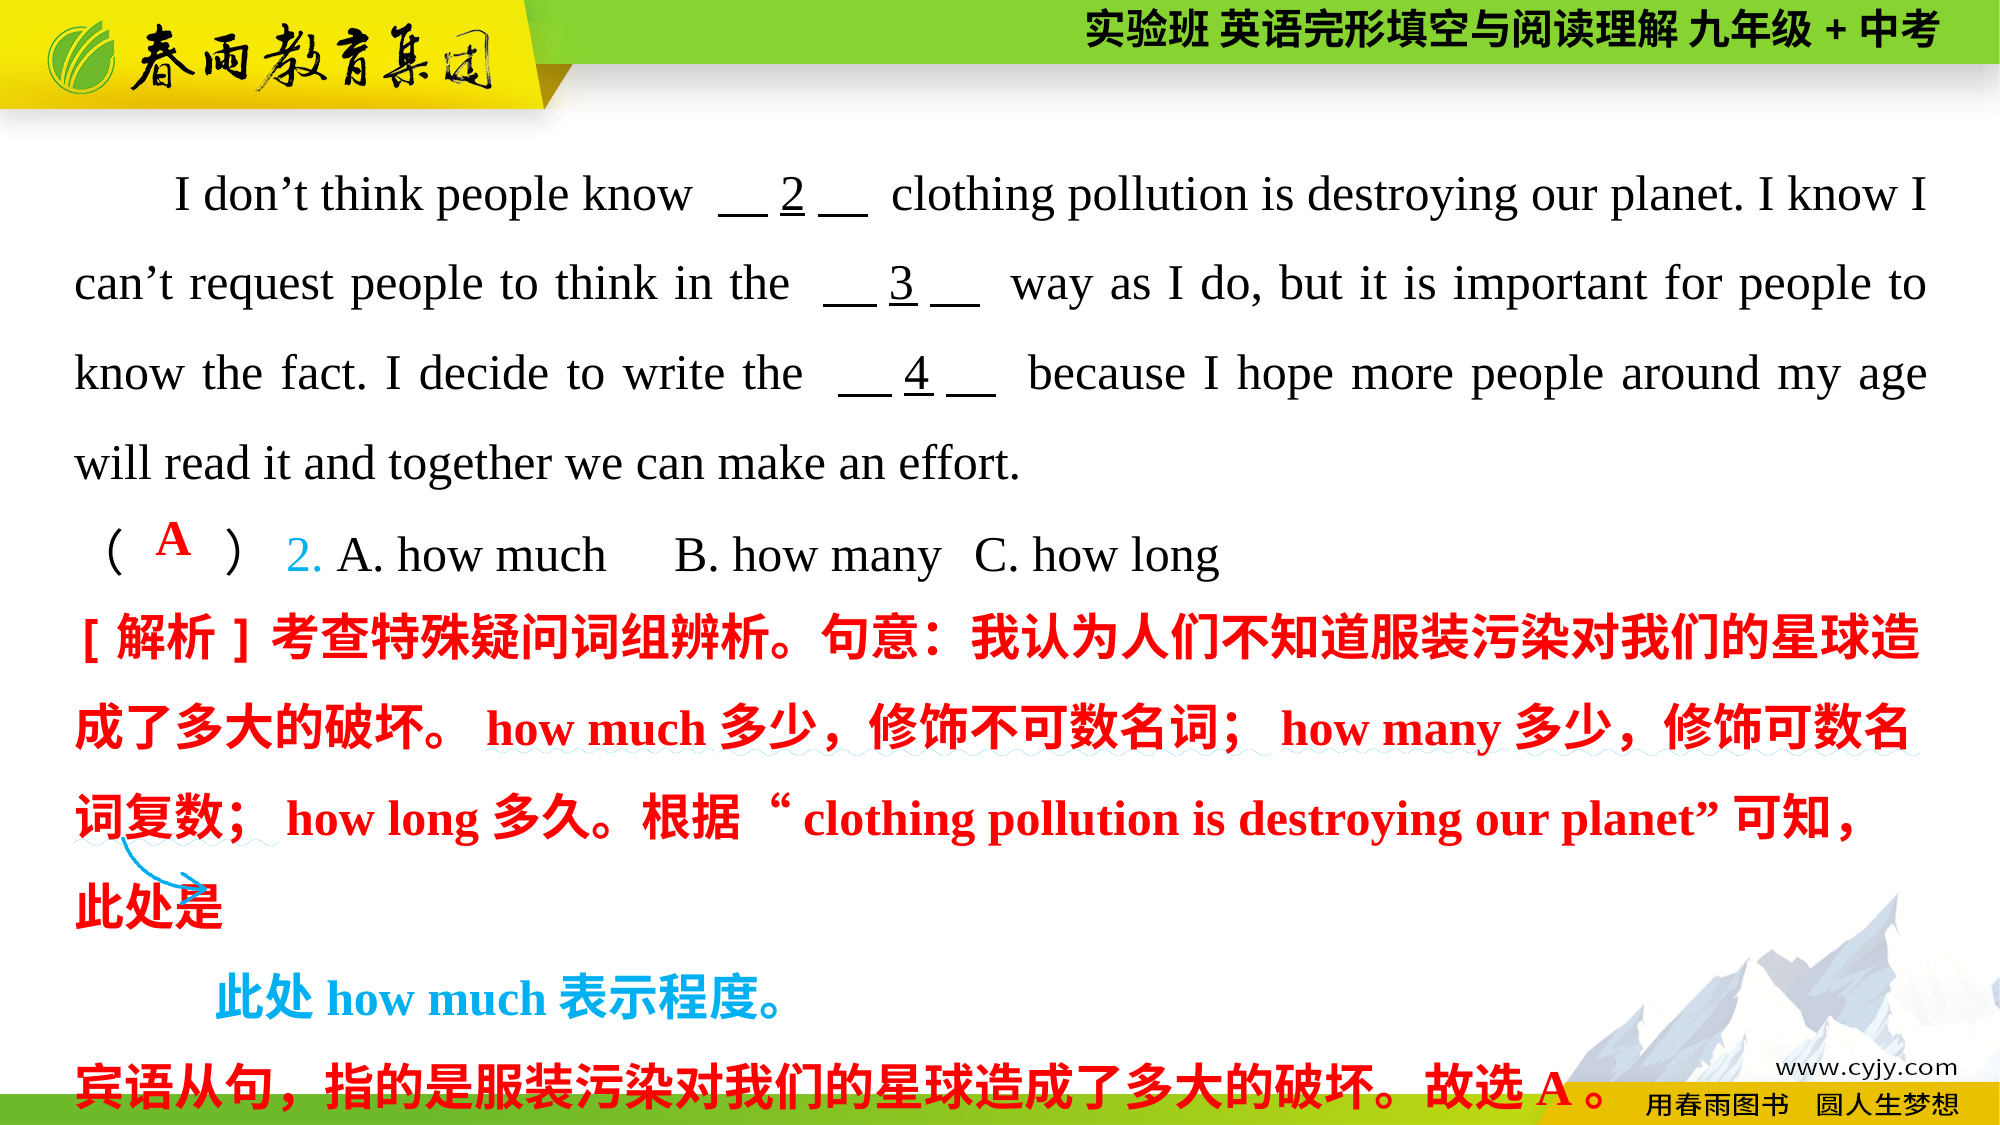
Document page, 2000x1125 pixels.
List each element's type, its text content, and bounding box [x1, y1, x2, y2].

text_box （ ）2. A. how much B. how many C. how long [59, 501, 1944, 590]
picture [0, 0, 2000, 1125]
text_box A [140, 498, 207, 573]
text_box [解析]考查特殊疑问词组辨析。句意：我认为人们不知道服装污染对我们的星球造成了多大的破坏。how much多少，修饰不可数名词；how many多少，修饰可数名词复数；how long多久。根据“clothing pollution is destroying our planet”可知，此处是 此处how much表示程度。 宾语从句，指的是服装污染对我们的星球造成了多大的破坏。故选A。 [59, 590, 1944, 1123]
list I don’t think people know 2 clothing pollution is destroying our planet. I know I can’t request people to think in the 3 way as I do, but it is important for people to know the fact. I decide to write the 4 because I hope more people around my age will read it and together we can make an effort. [59, 122, 1944, 501]
